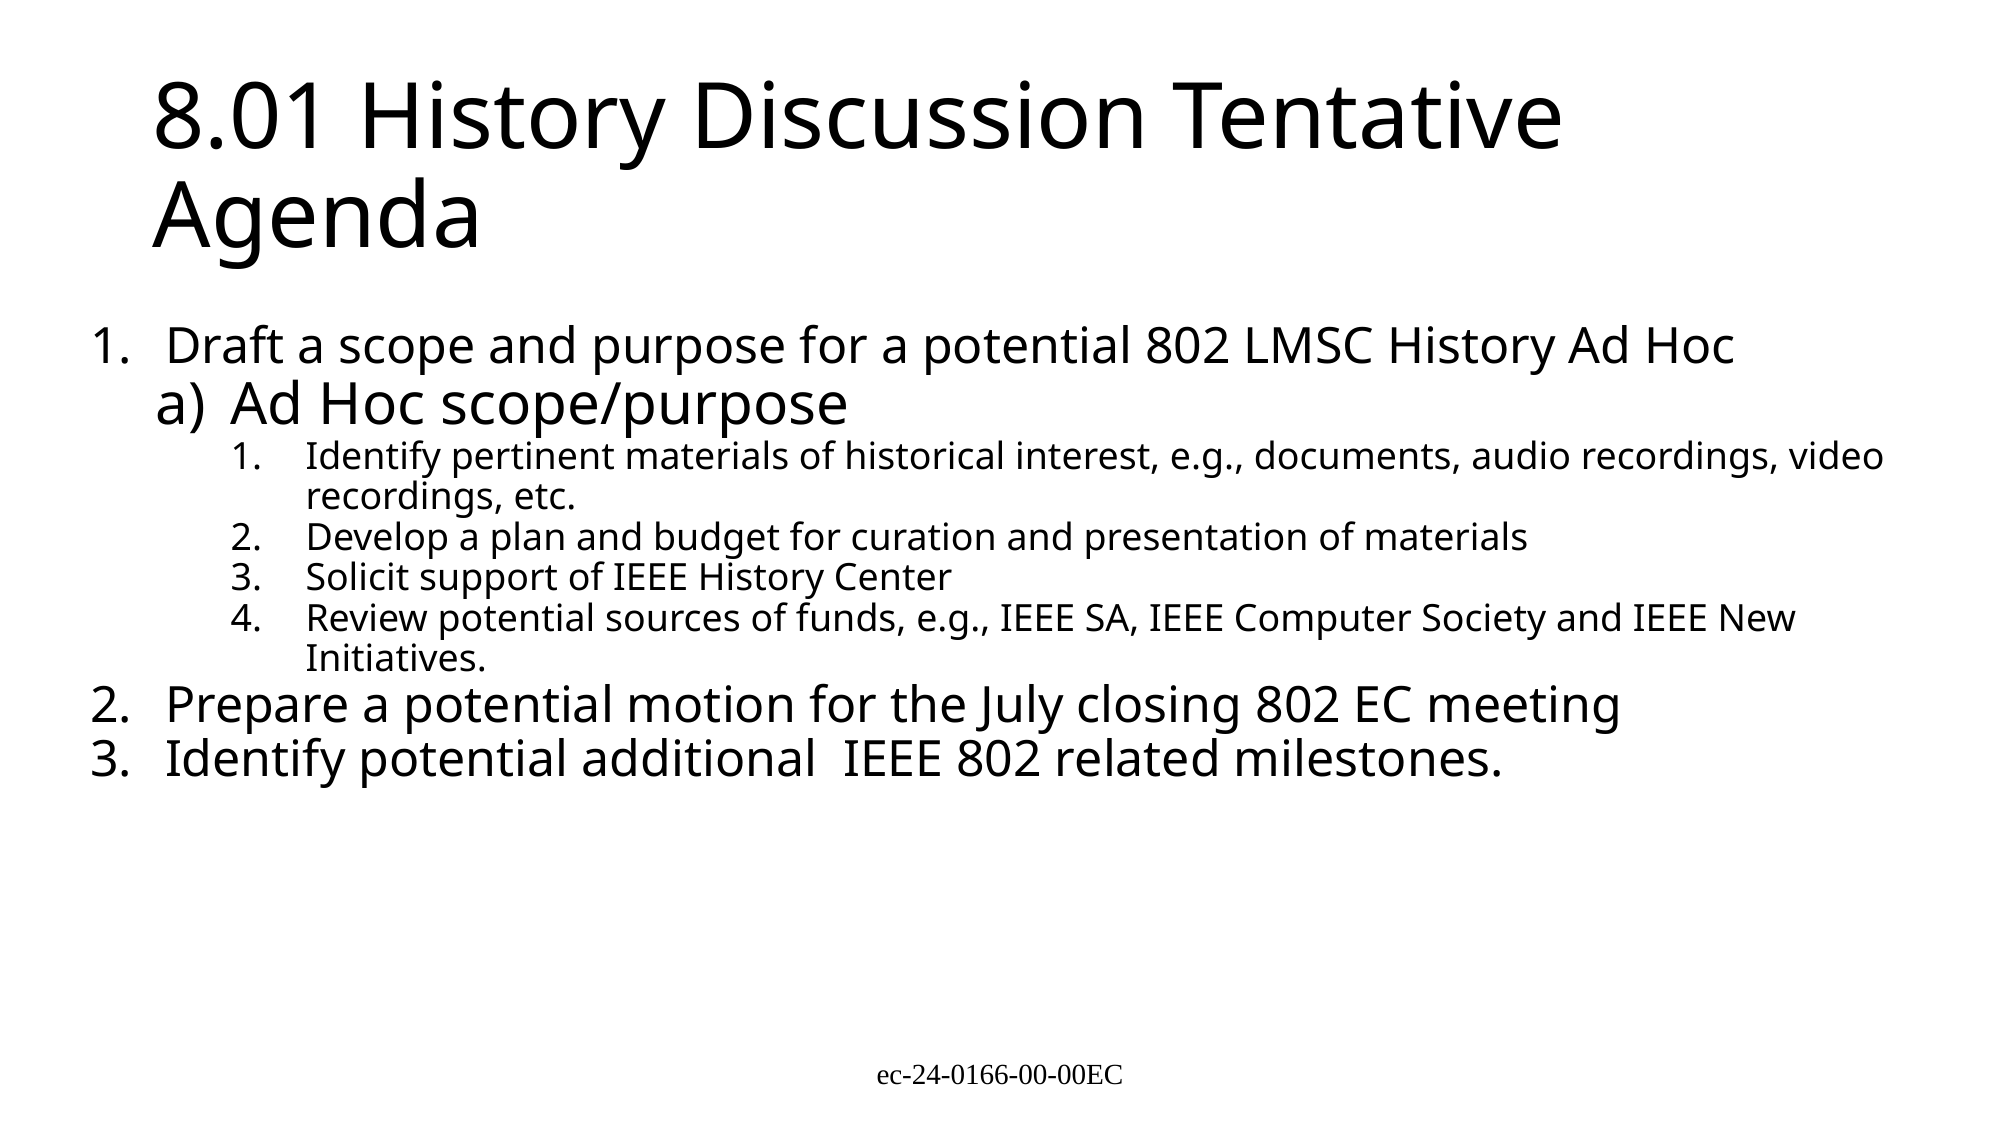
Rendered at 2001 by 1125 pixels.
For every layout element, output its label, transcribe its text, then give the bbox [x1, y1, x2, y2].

footer ec-24-0166-00-00EC [662, 1042, 1338, 1103]
list Draft a scope and purpose for a potential 802 LMSC History Ad Hoc Ad Hoc scope/purpose Identify pertinent materials of historical interest, e.g., documents, audio recordings, video recordings, etc. Develop a plan and budget for curation and presentation of materials Solicit support of IEEE History Center Review potential sources of funds, e.g., IEEE SA, IEEE Computer Society and IEEE New Initiatives. Prepare a potential motion for the July closing 802 EC meeting Identify potential additional IEEE 802 related milestones. [0, 312, 1950, 988]
title 8.01 History Discussion Tentative Agenda [137, 59, 1863, 278]
